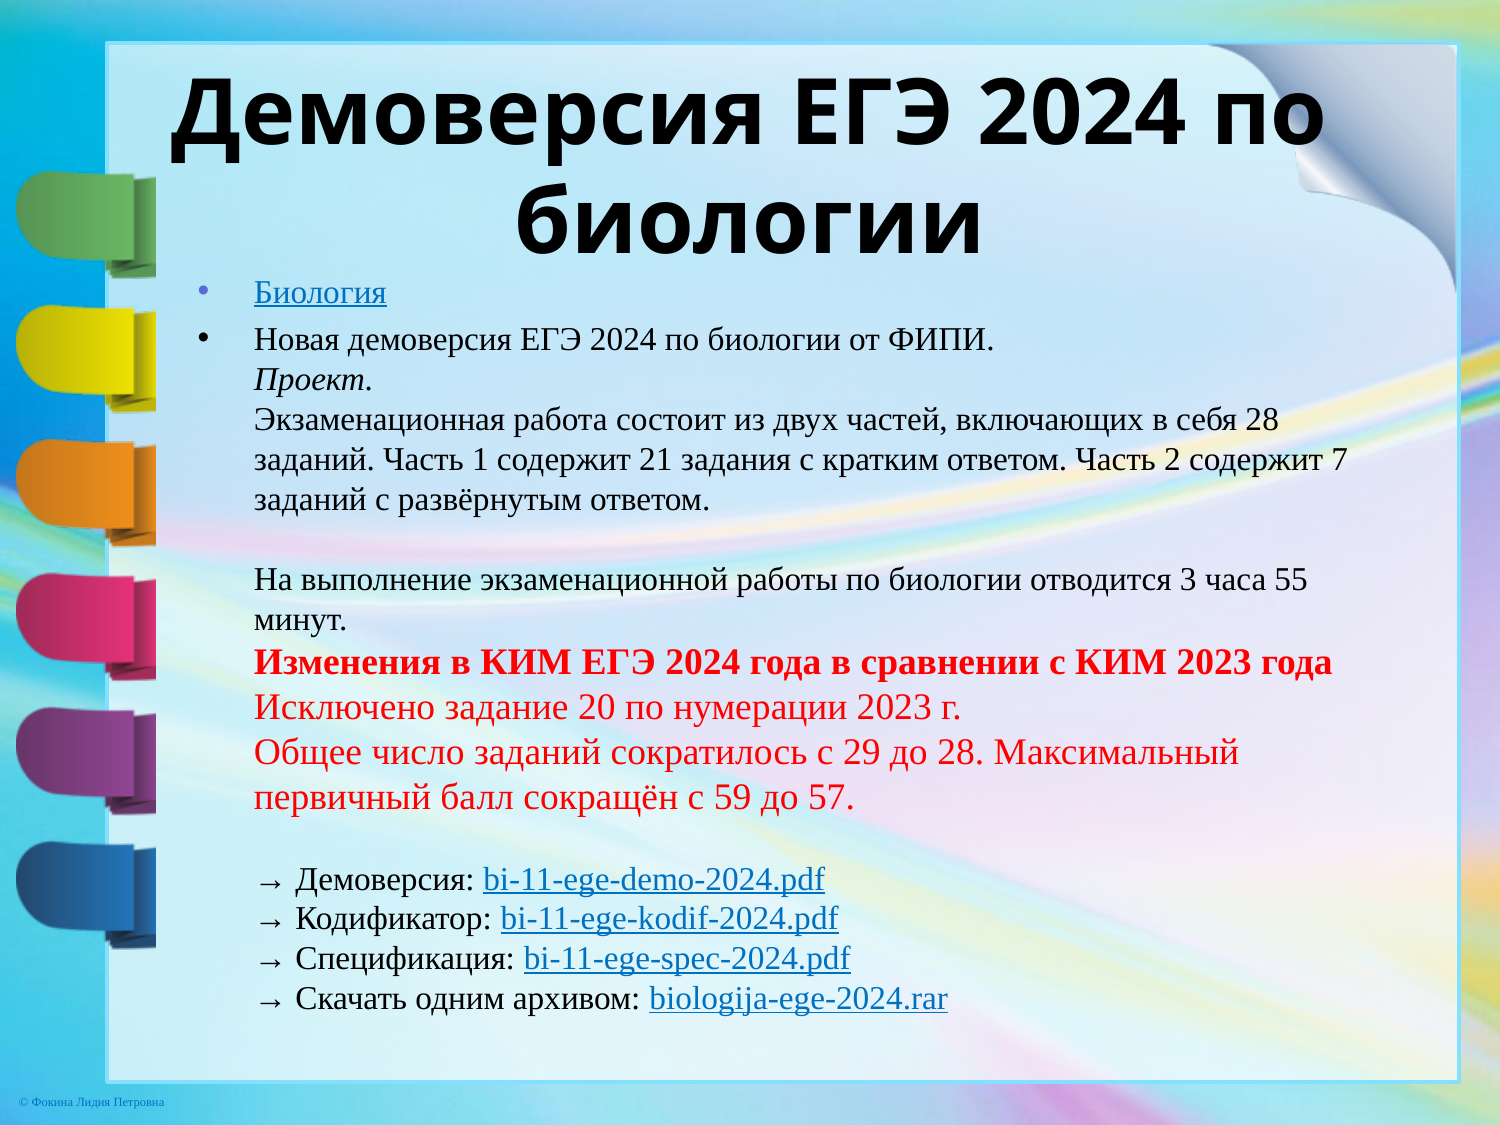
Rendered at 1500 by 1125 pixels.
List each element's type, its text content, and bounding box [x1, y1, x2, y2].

picture [0, 0, 1500, 1125]
list Биология Новая демоверсия ЕГЭ 2024 по биологии от ФИПИ. Проект. Экзаменационная работа состоит из двух частей, включающих в себя 28 заданий. Часть 1 содержит 21 задания с кратким ответом. Часть 2 содержит 7 заданий с развёрнутым ответом. На выполнение экзаменационной работы по биологии отводится 3 часа 55 минут. Изменения в КИМ ЕГЭ 2024 года в сравнении с КИМ 2023 года Исключено задание 20 по нумерации 2023 г. Общее число заданий сократилось с 29 до 28. Максимальный первичный балл сокращён с 59 до 57. → Демоверсия: bi-11-ege-demo-2024.pdf → Кодификатор: bi-11-ege-kodif-2024.pdf → Спецификация: bi-11-ege-spec-2024.pdf → Скачать одним архивом: biologija-ege-2024.rar [183, 262, 1425, 1005]
title Демоверсия ЕГЭ 2024 по биологии [75, 45, 1425, 233]
